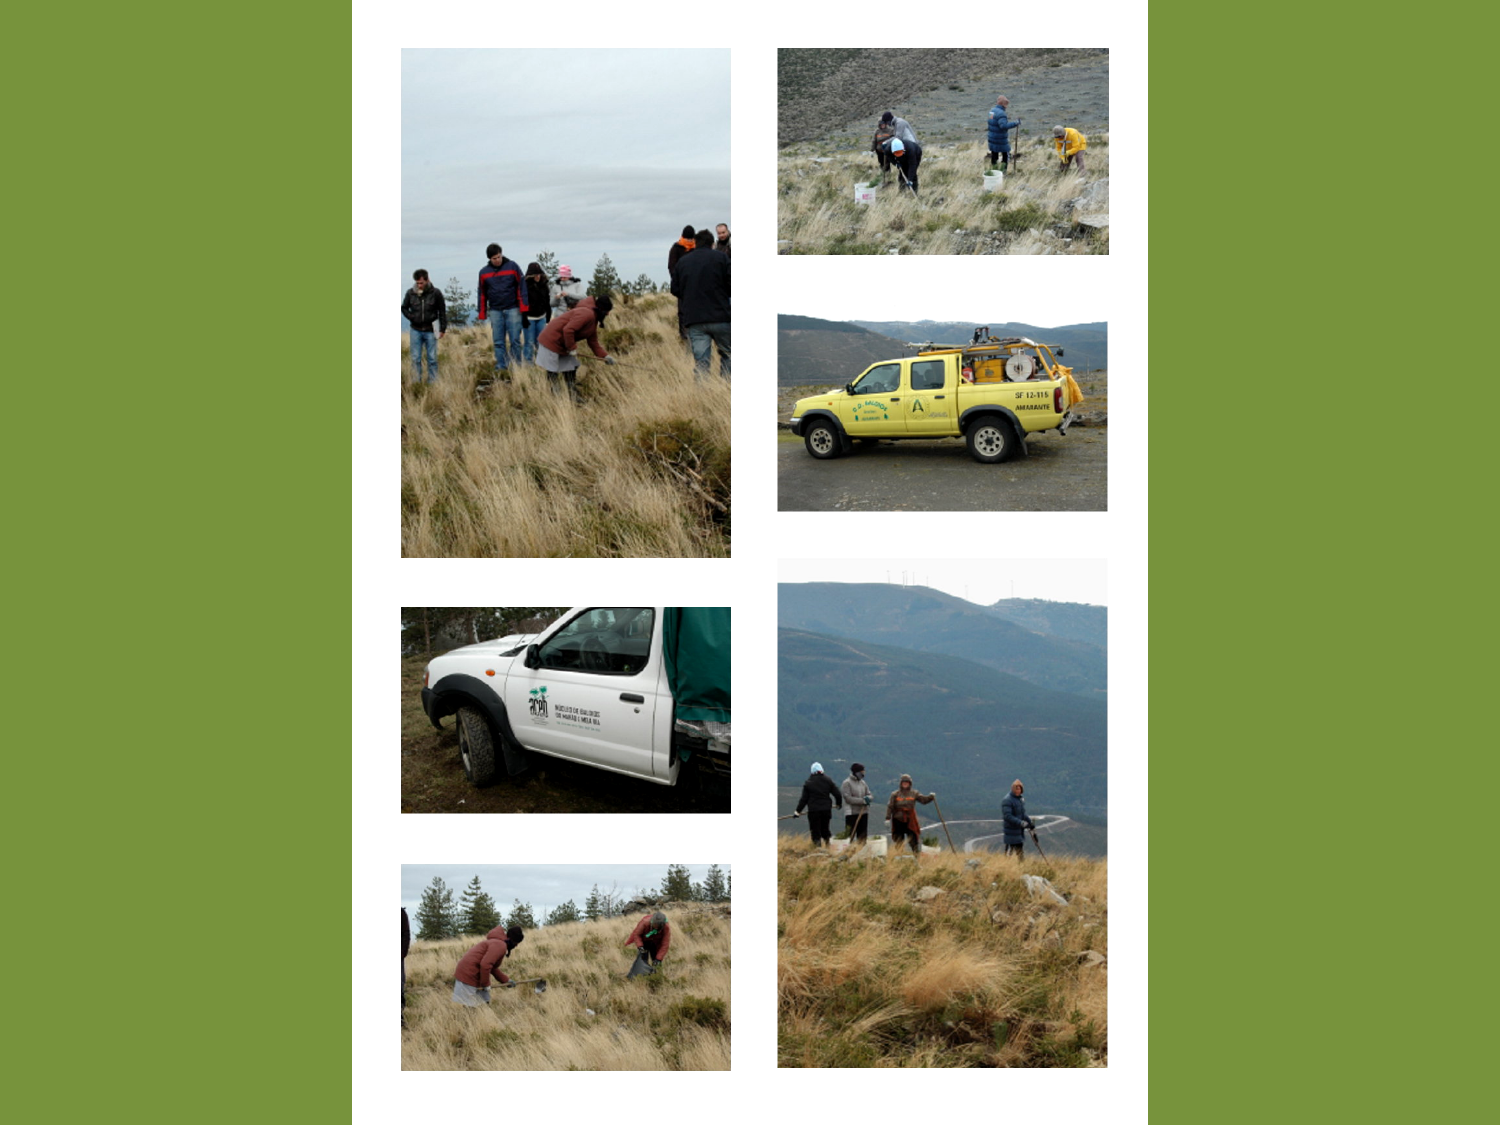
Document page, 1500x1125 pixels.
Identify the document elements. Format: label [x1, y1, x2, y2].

picture [352, 0, 1148, 1125]
